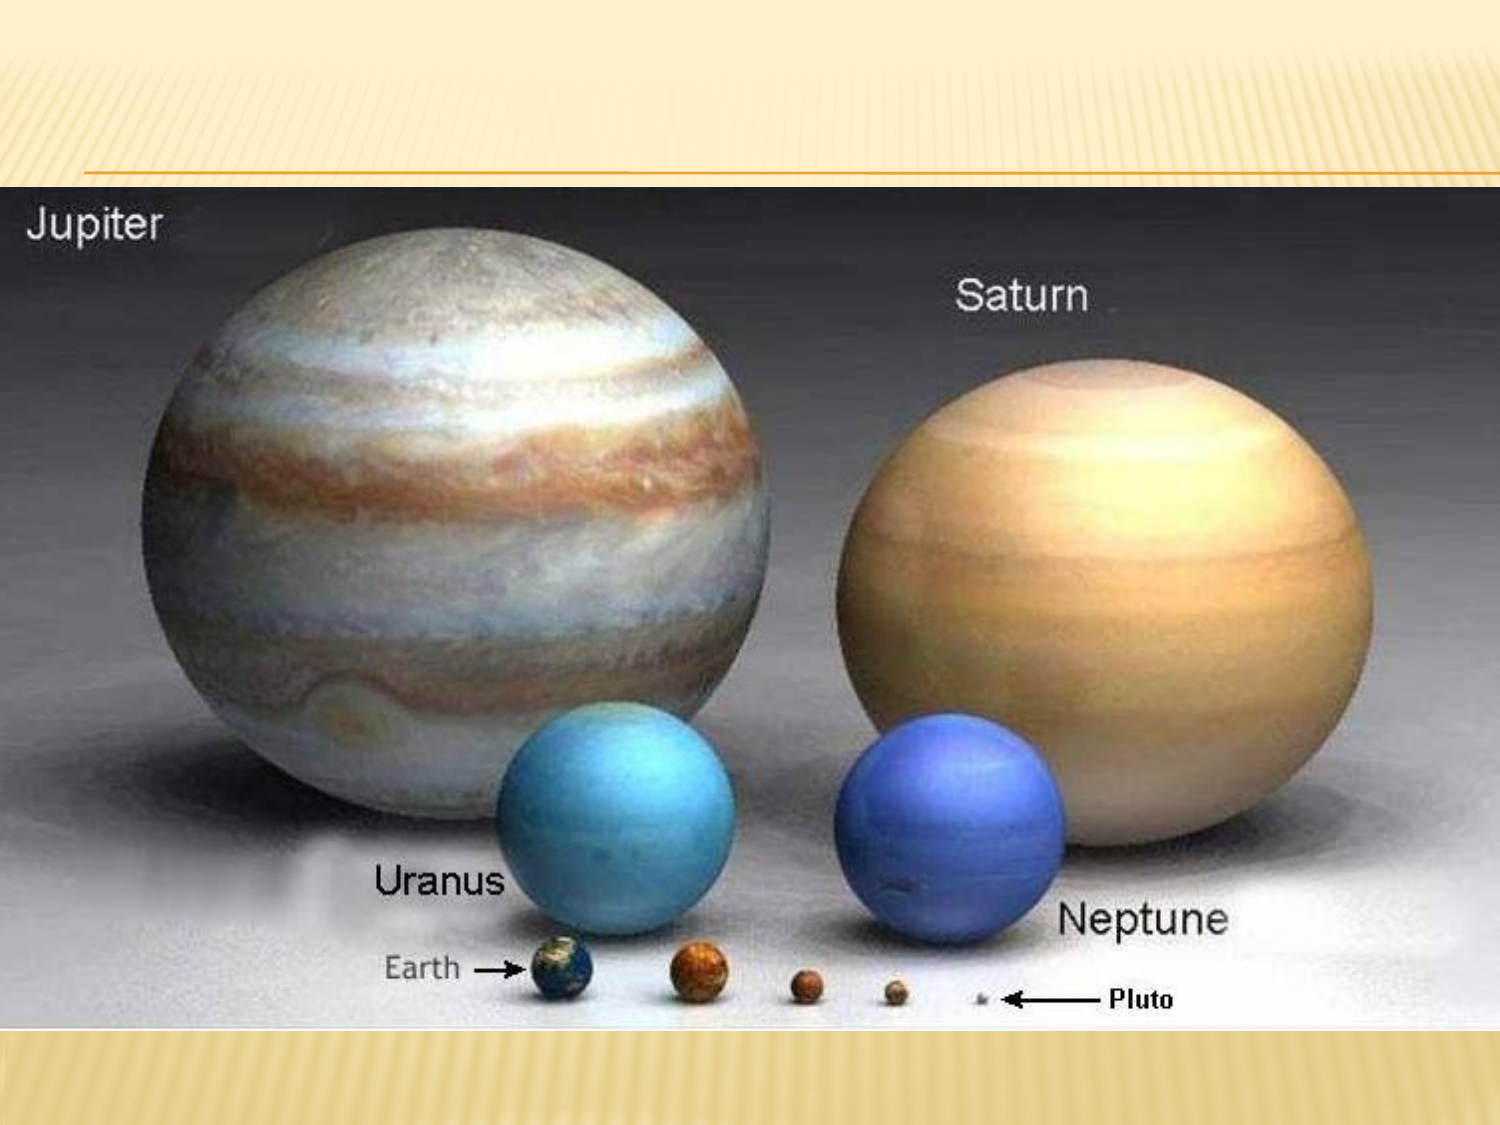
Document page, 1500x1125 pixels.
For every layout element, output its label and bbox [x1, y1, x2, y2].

list [0, 187, 1500, 1032]
